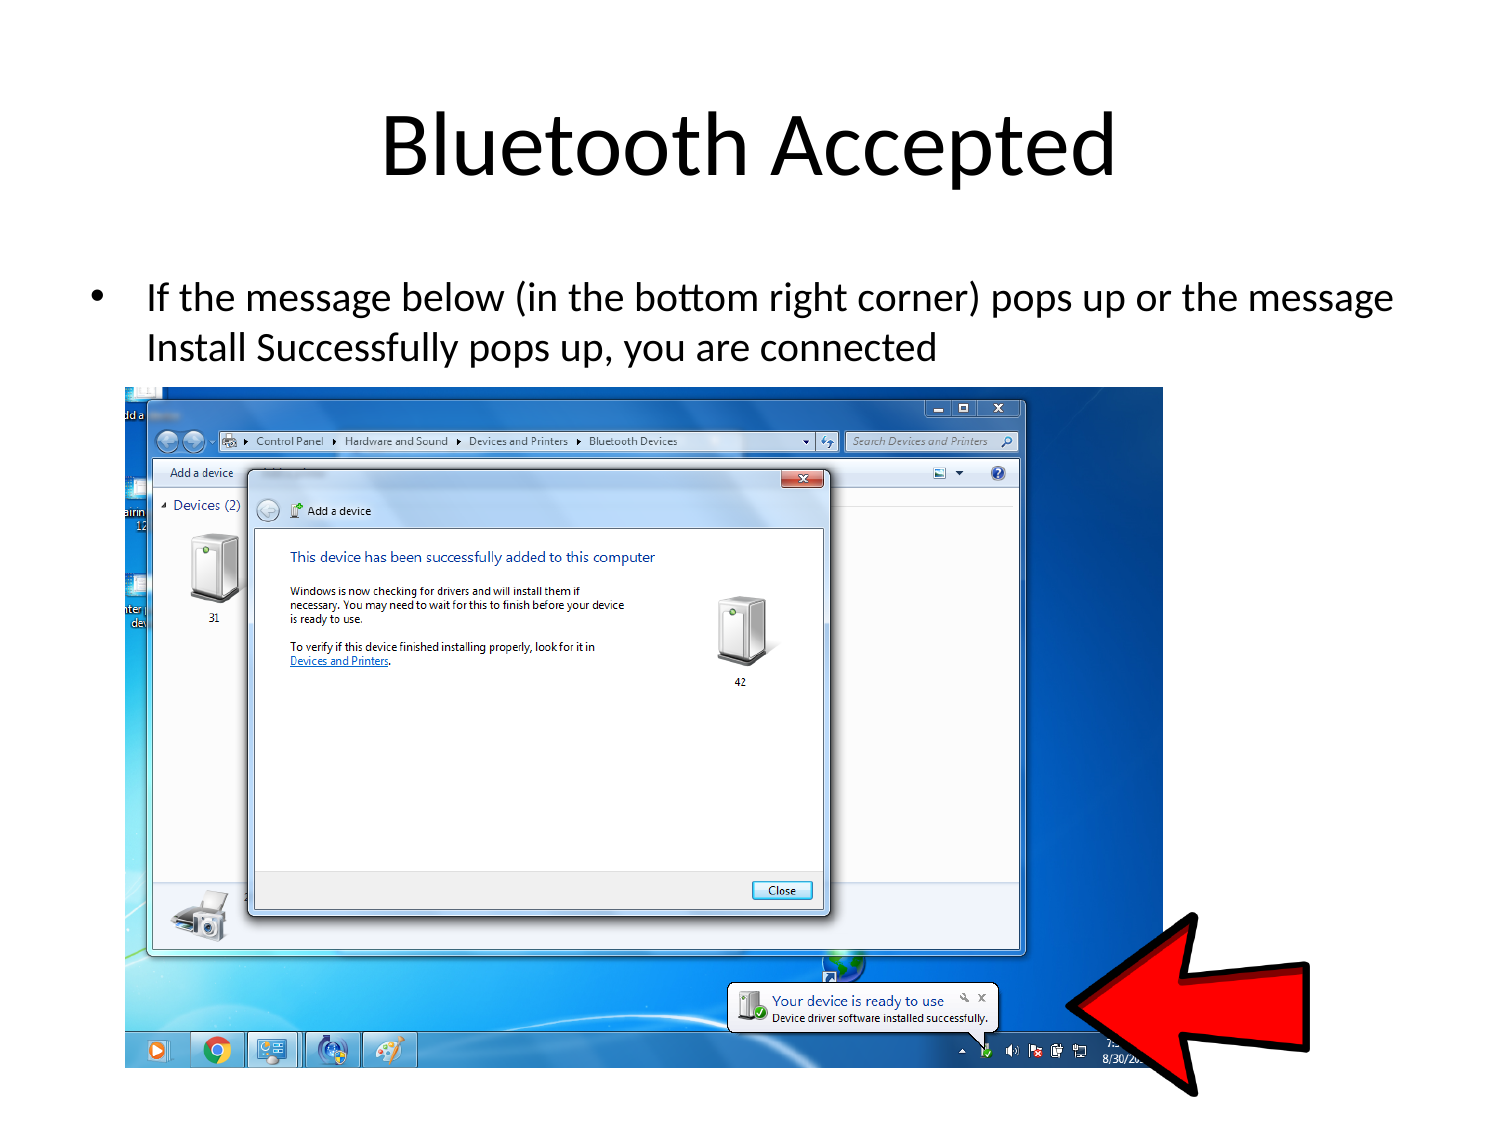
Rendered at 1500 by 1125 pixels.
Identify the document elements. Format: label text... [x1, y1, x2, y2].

picture [124, 387, 1310, 1097]
list If the message below (in the bottom right corner) pops up or the message Install Successfully pops up, you are connected [75, 262, 1425, 1005]
title Bluetooth Accepted [75, 45, 1425, 233]
